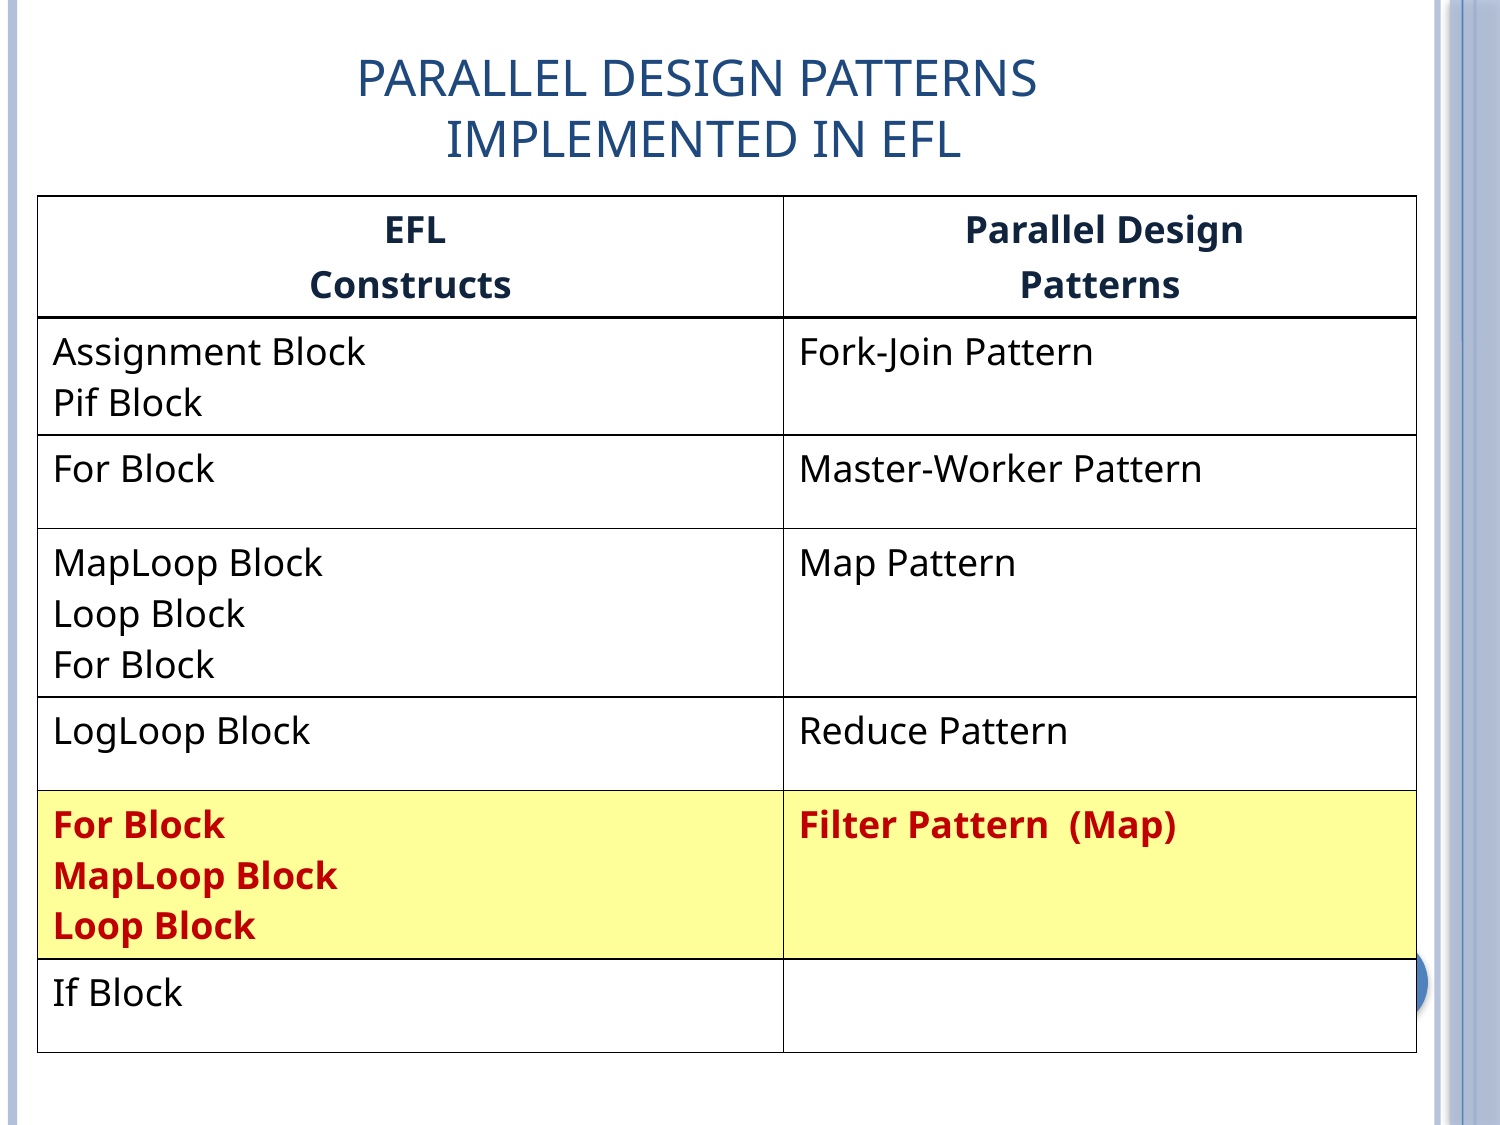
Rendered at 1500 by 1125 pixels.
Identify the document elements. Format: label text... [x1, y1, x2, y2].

slide_number 37 [1417, 940, 1434, 1027]
table_cell [784, 960, 1416, 1052]
table_cell Master-Worker Pattern [784, 436, 1416, 528]
table_header EFL Constructs [38, 197, 783, 316]
table_cell Reduce Pattern [784, 698, 1416, 790]
title Parallel Design Patterns implemented in EFL [75, 37, 1334, 175]
table_cell Map Pattern [784, 529, 1416, 696]
table_header Parallel Design Patterns [784, 197, 1416, 316]
table_cell For Block [38, 436, 783, 528]
table_cell MapLoop Block Loop Block For Block [38, 529, 783, 696]
table_cell Fork-Join Pattern [784, 319, 1416, 434]
table_cell For Block MapLoop Block Loop Block [38, 791, 783, 958]
table_cell Filter Pattern (Map) [784, 791, 1416, 958]
table_cell If Block [38, 960, 783, 1052]
table_cell Assignment Block Pif Block [38, 319, 783, 434]
table_cell LogLoop Block [38, 698, 783, 790]
